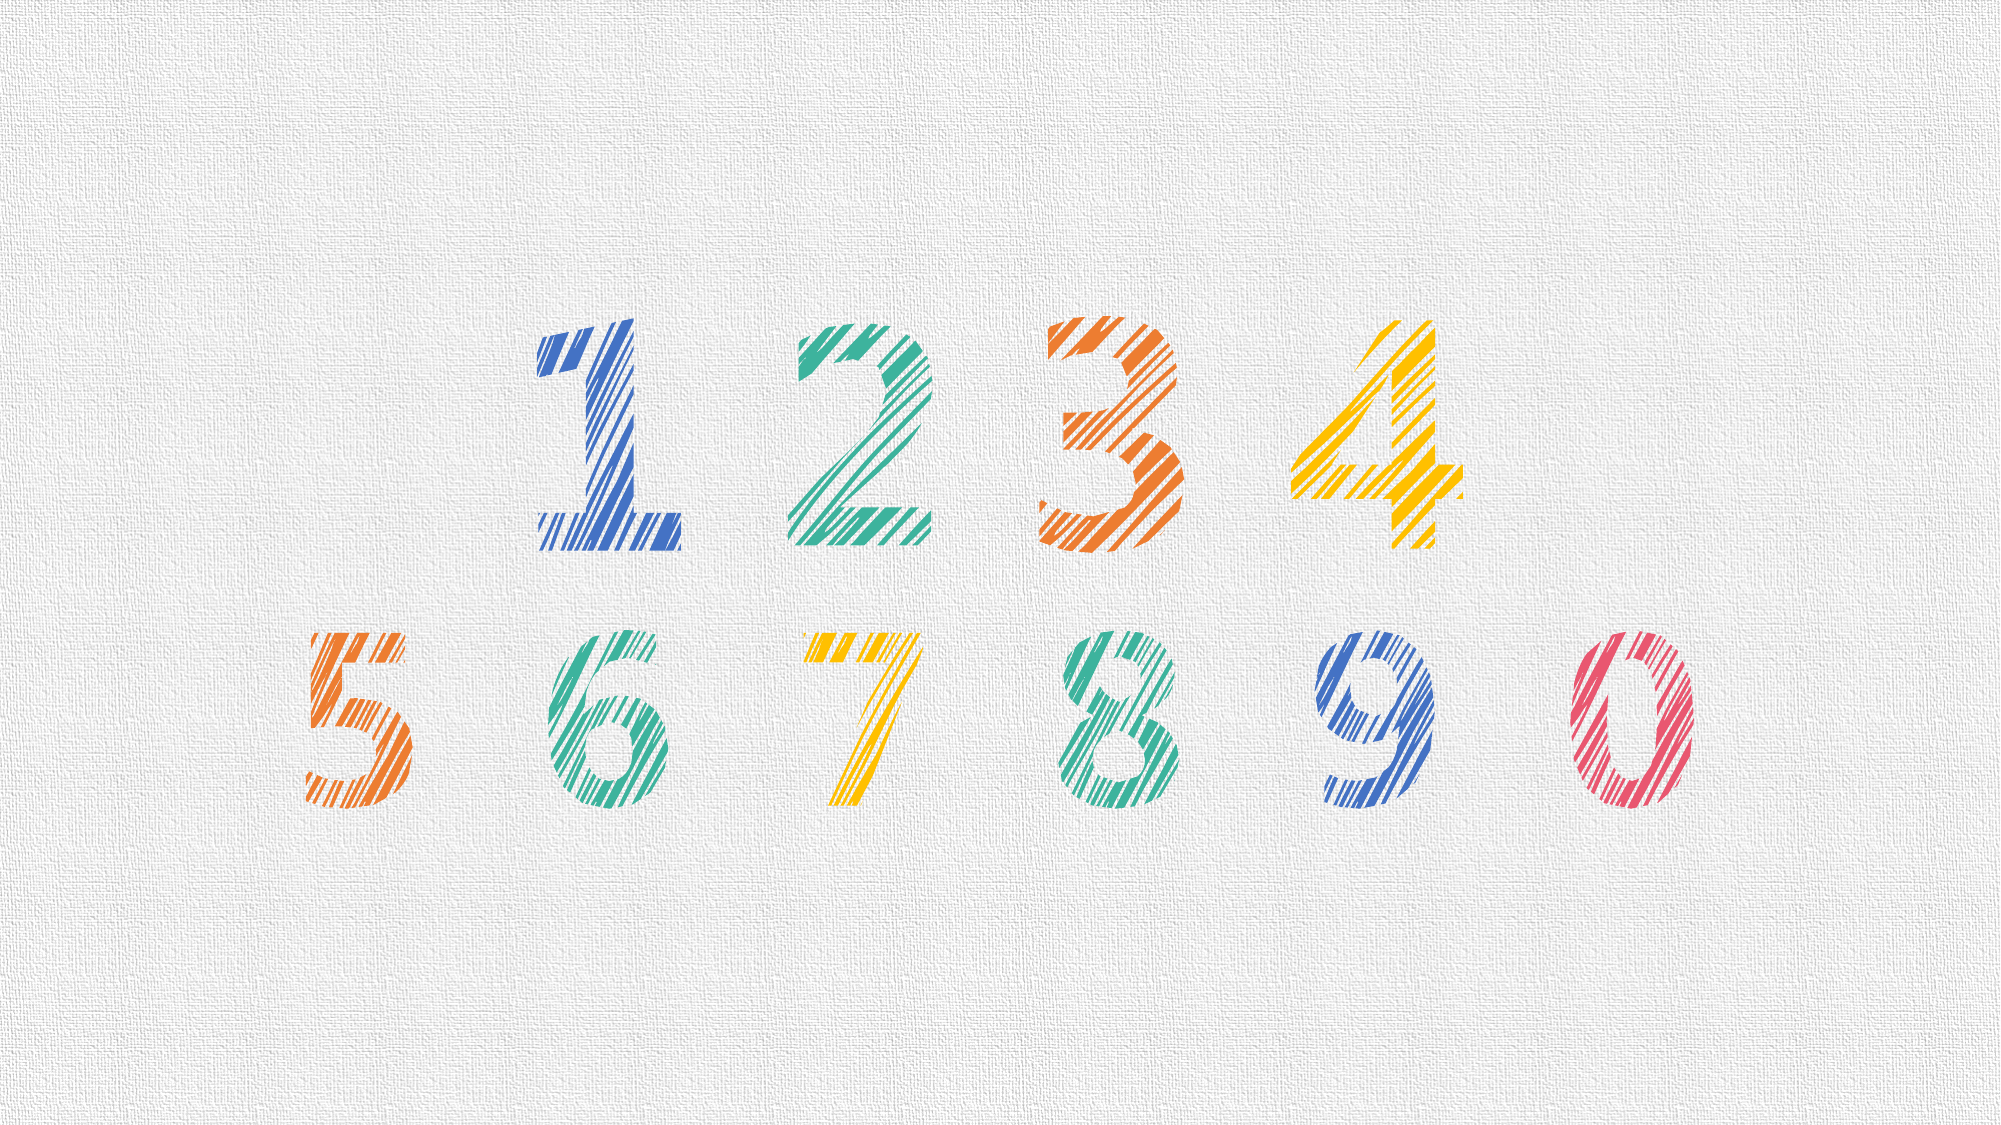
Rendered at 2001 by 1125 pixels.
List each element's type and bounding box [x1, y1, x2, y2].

text_box [585, 318, 634, 421]
text_box [876, 334, 911, 370]
text_box [1372, 657, 1424, 743]
text_box [1603, 773, 1621, 804]
text_box [305, 771, 313, 787]
text_box [1039, 508, 1062, 537]
text_box [602, 702, 666, 809]
text_box [621, 630, 641, 659]
text_box [1075, 349, 1174, 450]
text_box [1573, 694, 1609, 763]
text_box [358, 721, 413, 807]
text_box [371, 706, 392, 742]
text_box [1355, 420, 1436, 499]
picture [0, 0, 2001, 1125]
text_box [548, 635, 600, 739]
text_box [1291, 450, 1341, 499]
text_box [1127, 658, 1173, 739]
text_box [1137, 638, 1155, 667]
text_box [636, 633, 656, 661]
text_box [1350, 775, 1378, 809]
text_box [798, 323, 855, 382]
text_box [1060, 686, 1131, 799]
text_box [1063, 636, 1092, 691]
text_box [628, 512, 655, 551]
text_box [1391, 365, 1436, 416]
text_box [1382, 443, 1436, 508]
text_box [305, 775, 323, 802]
text_box [585, 345, 634, 466]
text_box [339, 711, 402, 809]
text_box [1132, 635, 1150, 663]
text_box [828, 632, 923, 806]
text_box [649, 512, 681, 551]
text_box [1048, 316, 1086, 360]
text_box [1113, 631, 1131, 659]
text_box [1391, 354, 1436, 404]
text_box [388, 634, 406, 663]
text_box [881, 340, 923, 389]
text_box [1364, 667, 1435, 808]
text_box [1121, 328, 1165, 377]
text_box [312, 778, 329, 805]
text_box [1391, 464, 1463, 549]
text_box [558, 326, 595, 373]
text_box [803, 632, 837, 663]
text_box [1627, 671, 1695, 809]
text_box [1039, 512, 1082, 546]
text_box [1362, 714, 1381, 744]
text_box [1310, 464, 1358, 499]
text_box [620, 697, 641, 729]
text_box [614, 505, 638, 551]
text_box [1039, 500, 1048, 513]
text_box [833, 323, 891, 364]
text_box [1391, 380, 1436, 428]
text_box [1060, 316, 1126, 361]
text_box [550, 631, 619, 793]
text_box [1577, 715, 1608, 781]
text_box [1340, 708, 1369, 743]
text_box [611, 695, 629, 723]
text_box [548, 512, 566, 551]
text_box [1391, 397, 1436, 450]
text_box [1133, 440, 1172, 485]
text_box [1644, 635, 1662, 666]
text_box [1118, 432, 1154, 465]
text_box [1609, 777, 1626, 805]
text_box [1343, 464, 1379, 499]
text_box [1119, 647, 1167, 732]
text_box [1144, 743, 1180, 805]
text_box [628, 631, 647, 659]
text_box [585, 331, 634, 436]
text_box [560, 413, 634, 551]
text_box [1333, 779, 1363, 808]
text_box [1085, 774, 1113, 807]
text_box [374, 632, 402, 663]
text_box [1058, 717, 1091, 768]
text_box [794, 391, 933, 546]
text_box [1121, 632, 1145, 660]
text_box [1085, 362, 1177, 451]
text_box [1382, 634, 1400, 662]
text_box [1068, 630, 1115, 706]
text_box [1104, 377, 1177, 454]
text_box [585, 778, 602, 805]
text_box [1112, 323, 1149, 359]
text_box [1615, 778, 1640, 808]
text_box [1102, 780, 1127, 809]
text_box [1396, 647, 1417, 684]
text_box [321, 779, 345, 808]
text_box [1324, 774, 1339, 803]
text_box [1647, 638, 1667, 670]
text_box [1654, 649, 1679, 693]
text_box [1651, 644, 1673, 679]
text_box [1387, 637, 1404, 665]
text_box [788, 375, 933, 541]
text_box [868, 363, 930, 431]
text_box [1106, 467, 1185, 552]
text_box [631, 738, 669, 805]
text_box [603, 630, 634, 667]
text_box [1154, 672, 1175, 709]
text_box [1127, 342, 1171, 390]
text_box [1392, 642, 1411, 672]
text_box [1624, 631, 1643, 661]
text_box [334, 698, 383, 733]
text_box [1140, 642, 1162, 679]
text_box [1314, 642, 1338, 693]
text_box [643, 640, 657, 663]
text_box [1360, 630, 1381, 663]
text_box [1327, 683, 1355, 736]
text_box [585, 385, 634, 498]
text_box [1599, 767, 1616, 801]
text_box [882, 355, 929, 405]
text_box [1570, 631, 1627, 742]
text_box [1633, 632, 1657, 661]
text_box [368, 632, 387, 663]
text_box [310, 632, 370, 729]
text_box [590, 780, 614, 807]
text_box [1291, 320, 1434, 494]
text_box [538, 512, 560, 551]
text_box [537, 331, 570, 378]
text_box [1315, 632, 1363, 718]
text_box [1130, 731, 1173, 807]
text_box [575, 767, 597, 804]
text_box [1586, 743, 1611, 795]
text_box [1057, 511, 1110, 552]
text_box [1063, 408, 1109, 450]
text_box [638, 512, 662, 551]
text_box [1391, 327, 1436, 391]
text_box [1078, 452, 1181, 553]
text_box [1369, 631, 1394, 660]
text_box [1656, 660, 1685, 717]
text_box [1114, 718, 1166, 809]
